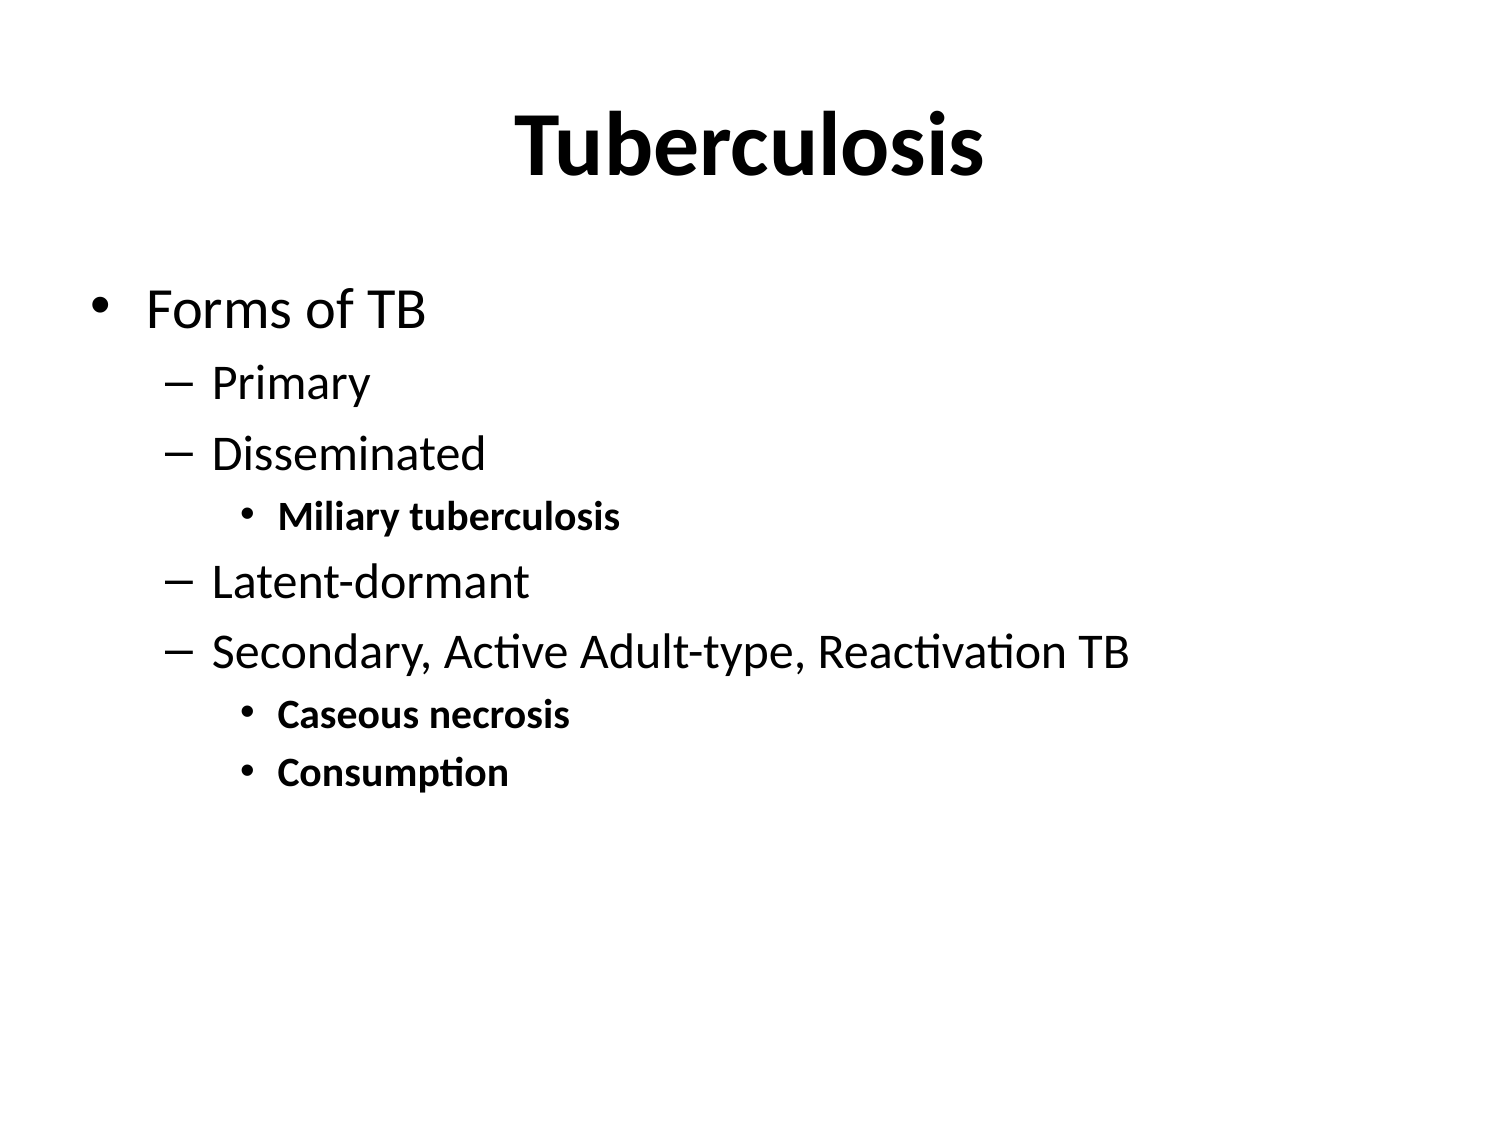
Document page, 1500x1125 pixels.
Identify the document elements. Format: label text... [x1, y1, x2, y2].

list Forms of TB Primary Disseminated Miliary tuberculosis Latent-dormant Secondary, Active Adult-type, Reactivation TB Caseous necrosis Consumption [75, 262, 1425, 1005]
title Tuberculosis [75, 45, 1425, 233]
